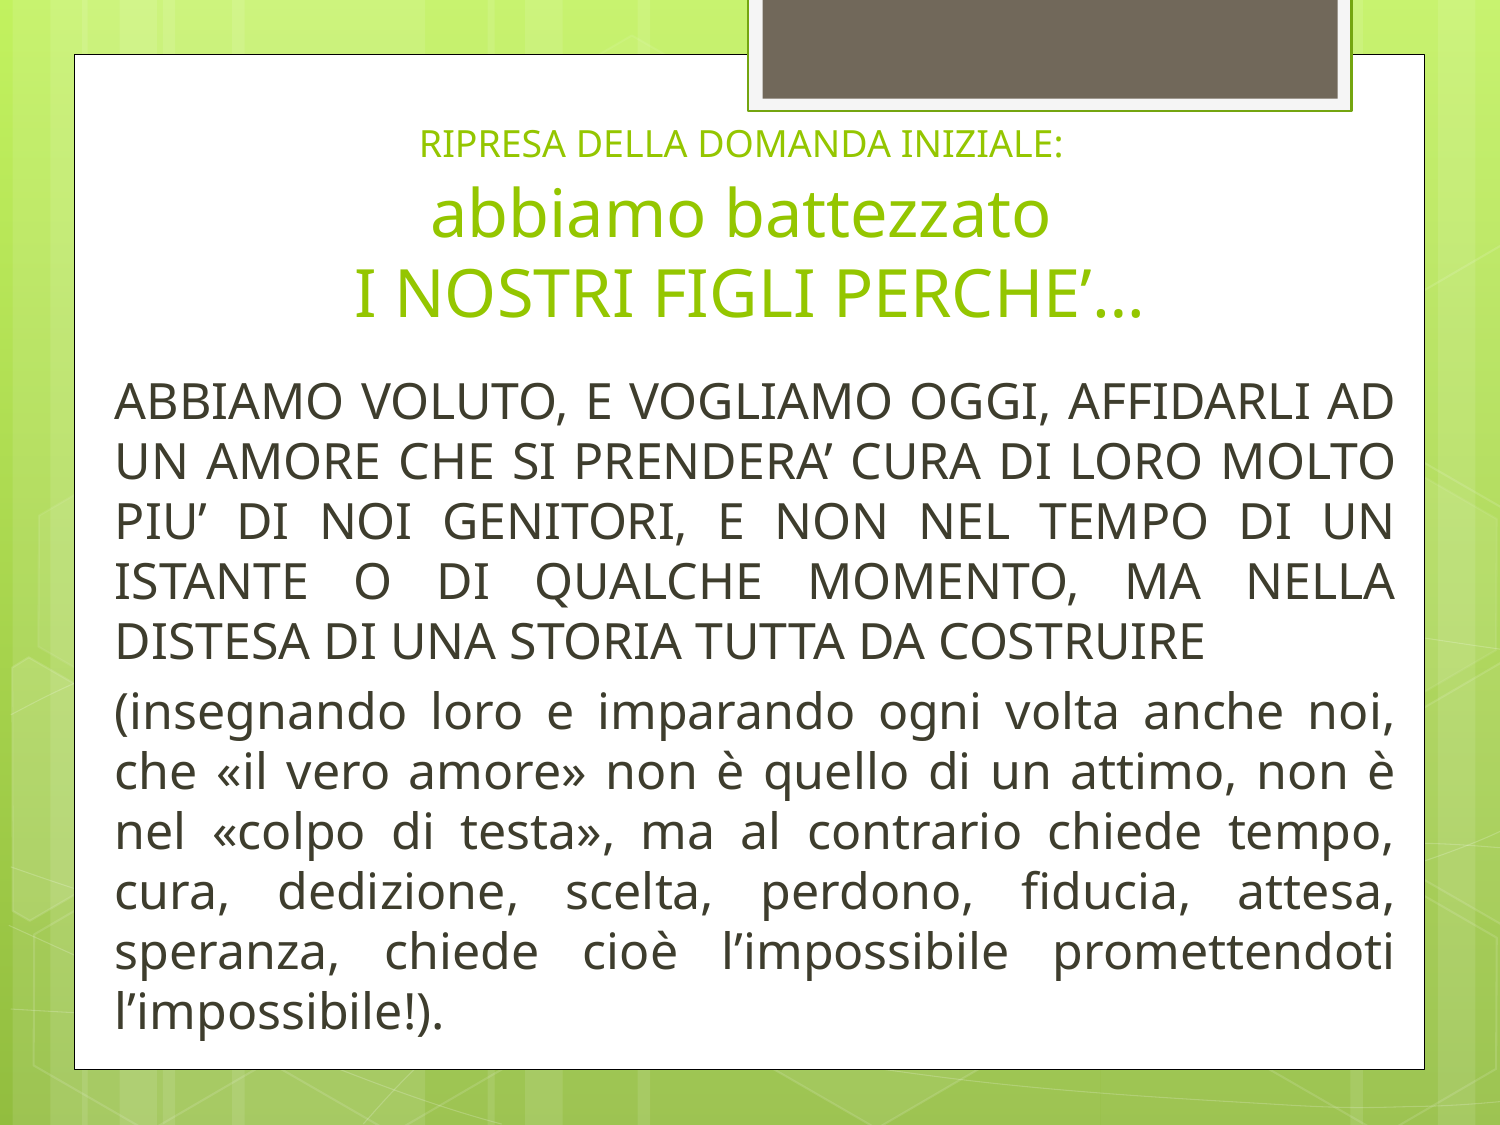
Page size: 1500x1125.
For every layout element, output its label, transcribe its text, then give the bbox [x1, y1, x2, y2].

title RIPRESA DELLA DOMANDA INIZIALE: abbiamo battezzato I NOSTRI FIGLI PERCHE’… [53, 113, 1447, 338]
list ABBIAMO VOLUTO, E VOGLIAMO OGGI, AFFIDARLI AD UN AMORE CHE SI PRENDERA’ CURA DI LORO MOLTO PIU’ DI NOI GENITORI, E NON NEL TEMPO DI UN ISTANTE O DI QUALCHE MOMENTO, MA NELLA DISTESA DI UNA STORIA TUTTA DA COSTRUIRE (insegnando loro e imparando ogni volta anche noi, che «il vero amore» non è quello di un attimo, non è nel «colpo di testa», ma al contrario chiede tempo, cura, dedizione, scelta, perdono, fiducia, attesa, speranza, chiede cioè l’impossibile promettendoti l’impossibile!). [88, 361, 1412, 1071]
